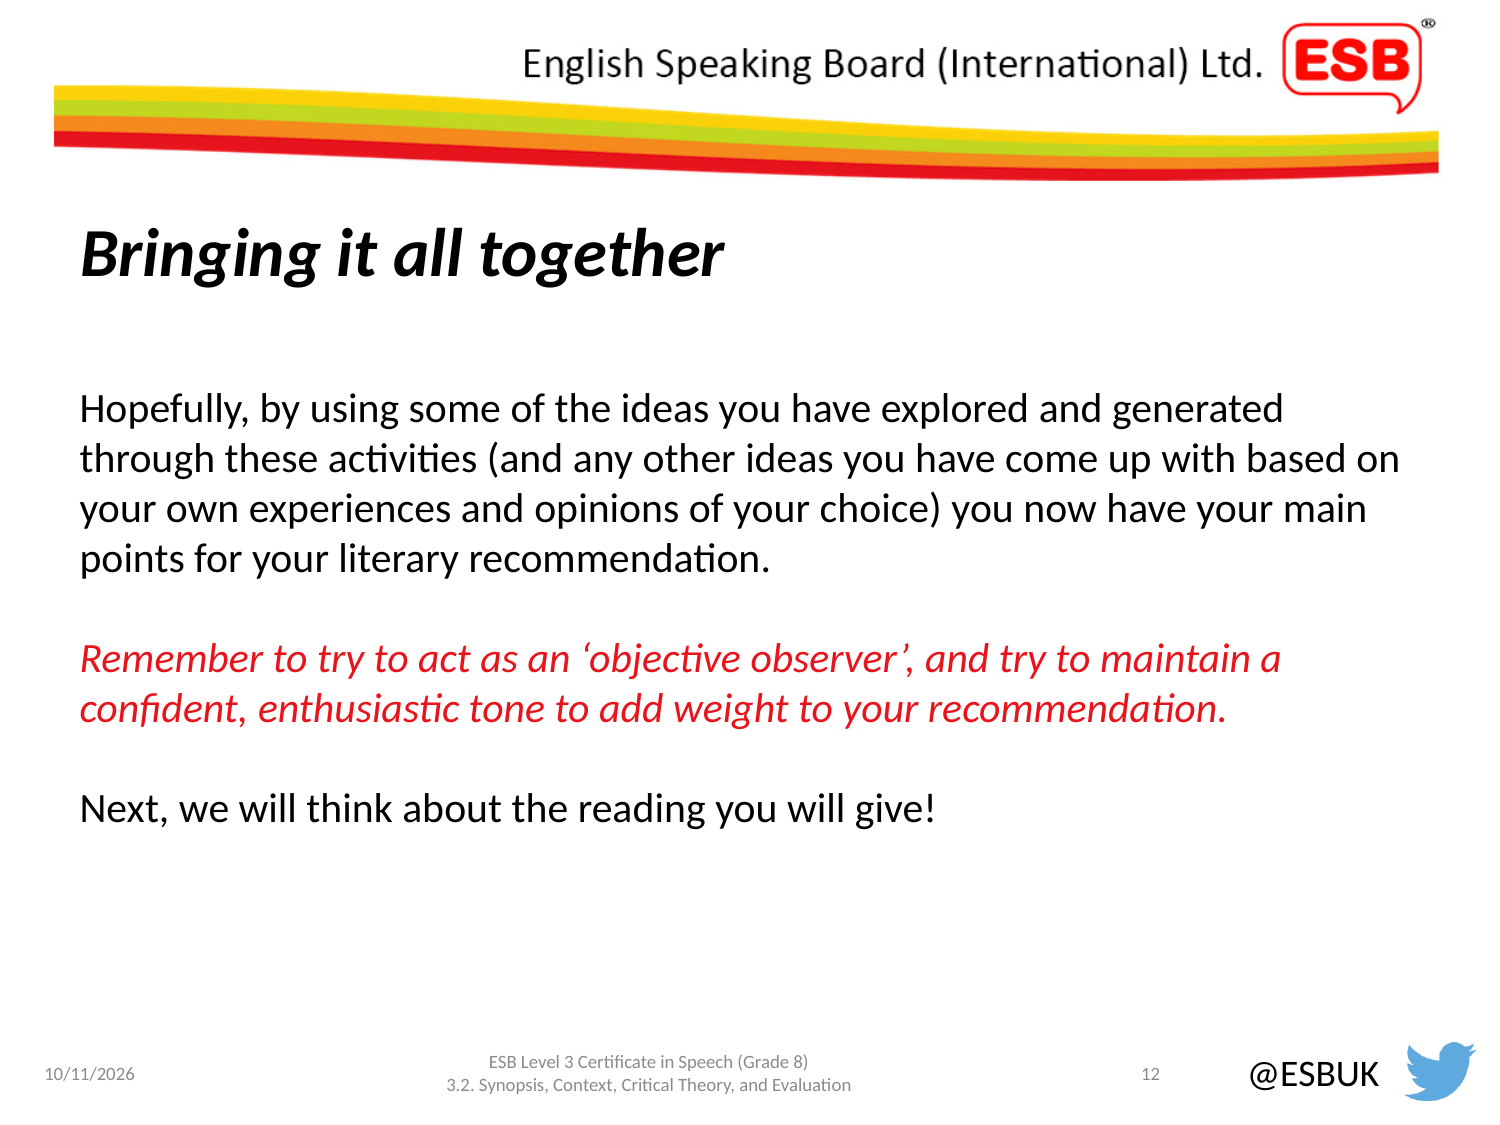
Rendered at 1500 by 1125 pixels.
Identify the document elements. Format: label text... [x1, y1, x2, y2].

footer ESB Level 3 Certificate in Speech (Grade 8) 3.2. Synopsis, Context, Critical Theory, and Evaluation [395, 1042, 902, 1103]
picture [1404, 1042, 1476, 1101]
slide_number 12 [930, 1042, 1176, 1103]
picture [0, 0, 1500, 189]
text_box Hopefully, by using some of the ideas you have explored and generated through these activities (and any other ideas you have come up with based on your own experiences and opinions of your choice) you now have your main points for your literary recommendation. Remember to try to act as an ‘objective observer’, and try to maintain a confident, enthusiastic tone to add weight to your recommendation. Next, we will think about the reading you will give! [64, 373, 1424, 839]
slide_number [29, 1042, 367, 1103]
title Bringing it all together [64, 183, 1359, 326]
